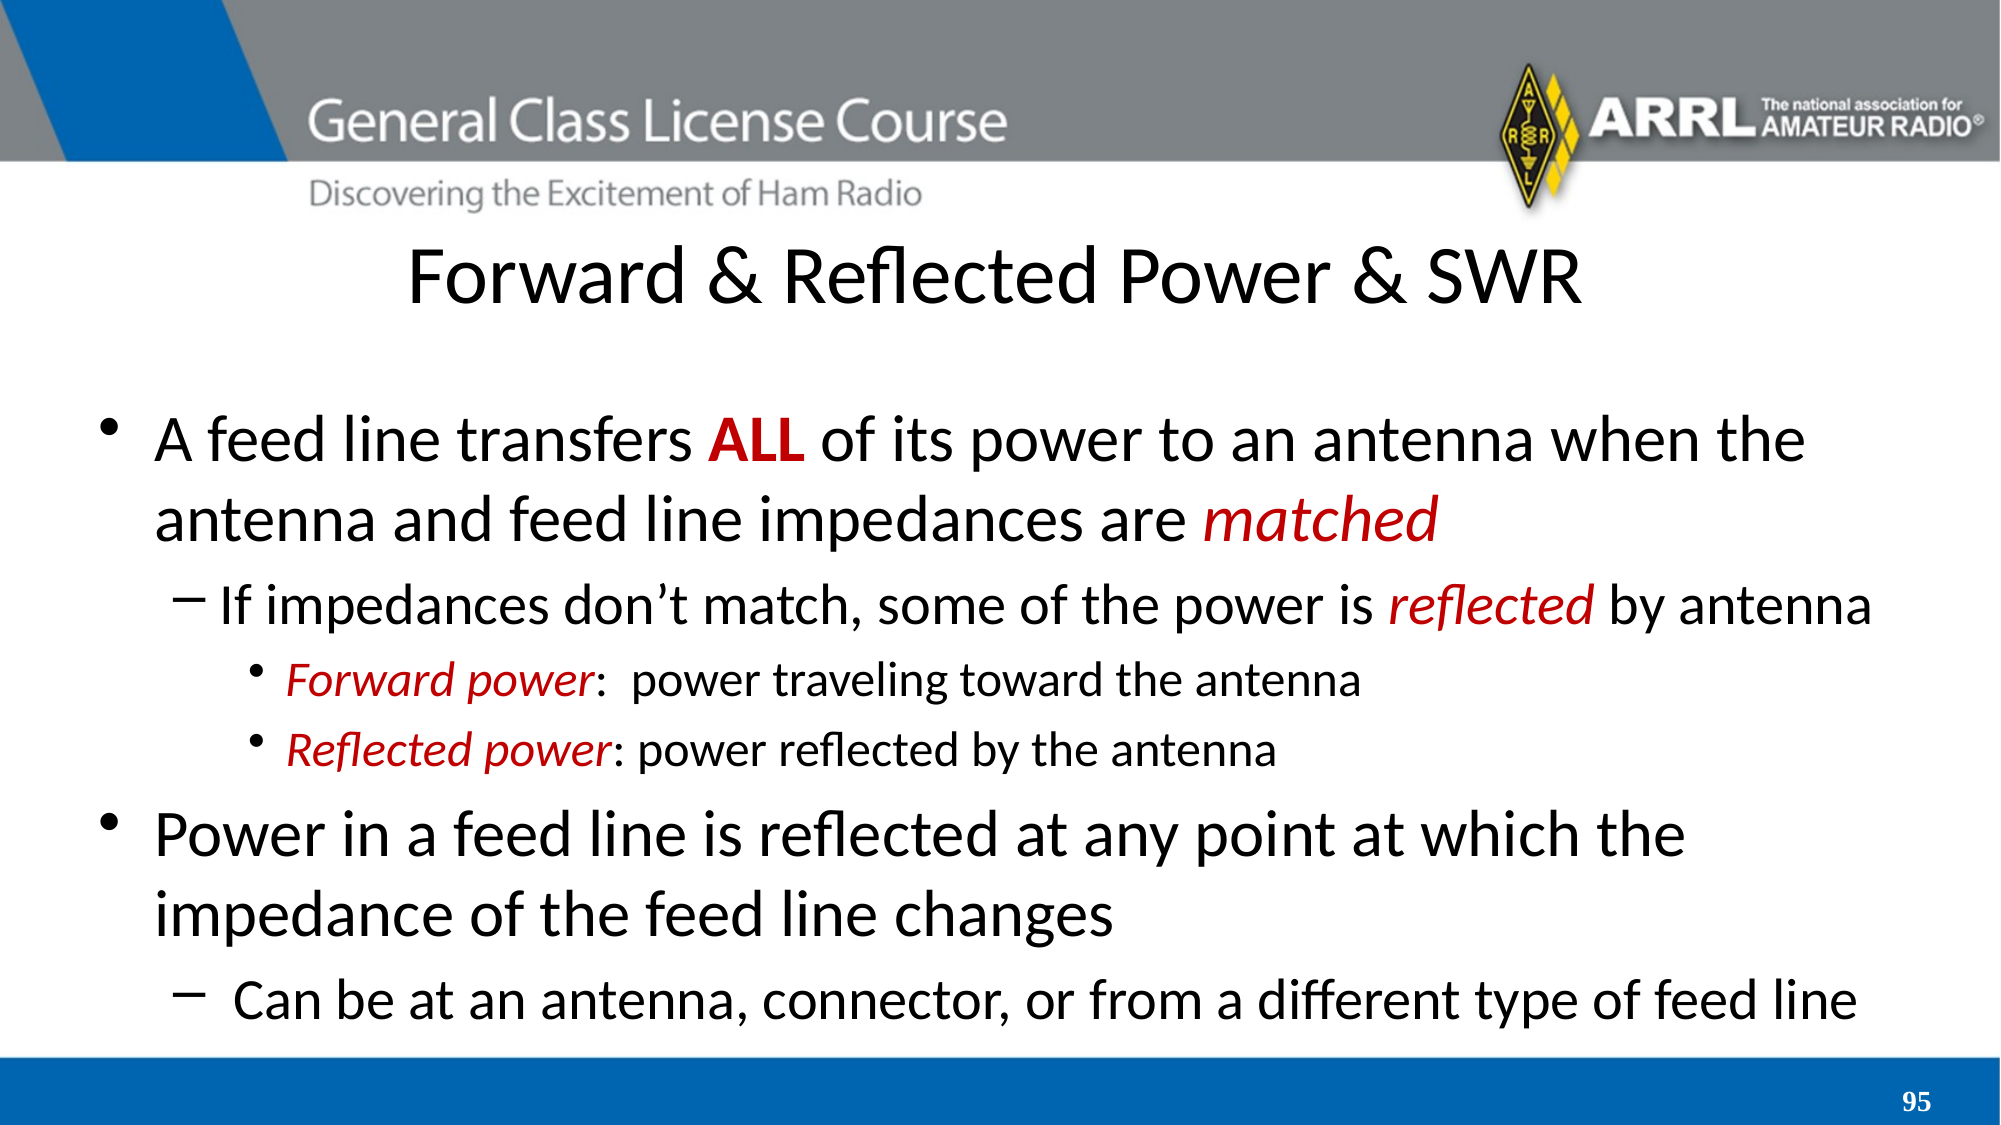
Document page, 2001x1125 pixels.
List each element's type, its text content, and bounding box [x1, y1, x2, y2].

list A feed line transfers ALL of its power to an antenna when the antenna and feed line impedances are matched If impedances don’t match, some of the power is reflected by antenna Forward power: power traveling toward the antenna Reflected power: power reflected by the antenna Power in a feed line is reflected at any point at which the impedance of the feed line changes Can be at an antenna, connector, or from a different type of feed line [83, 387, 1925, 1075]
title Forward & Reflected Power & SWR [96, 212, 1897, 356]
picture [0, 0, 2001, 1125]
